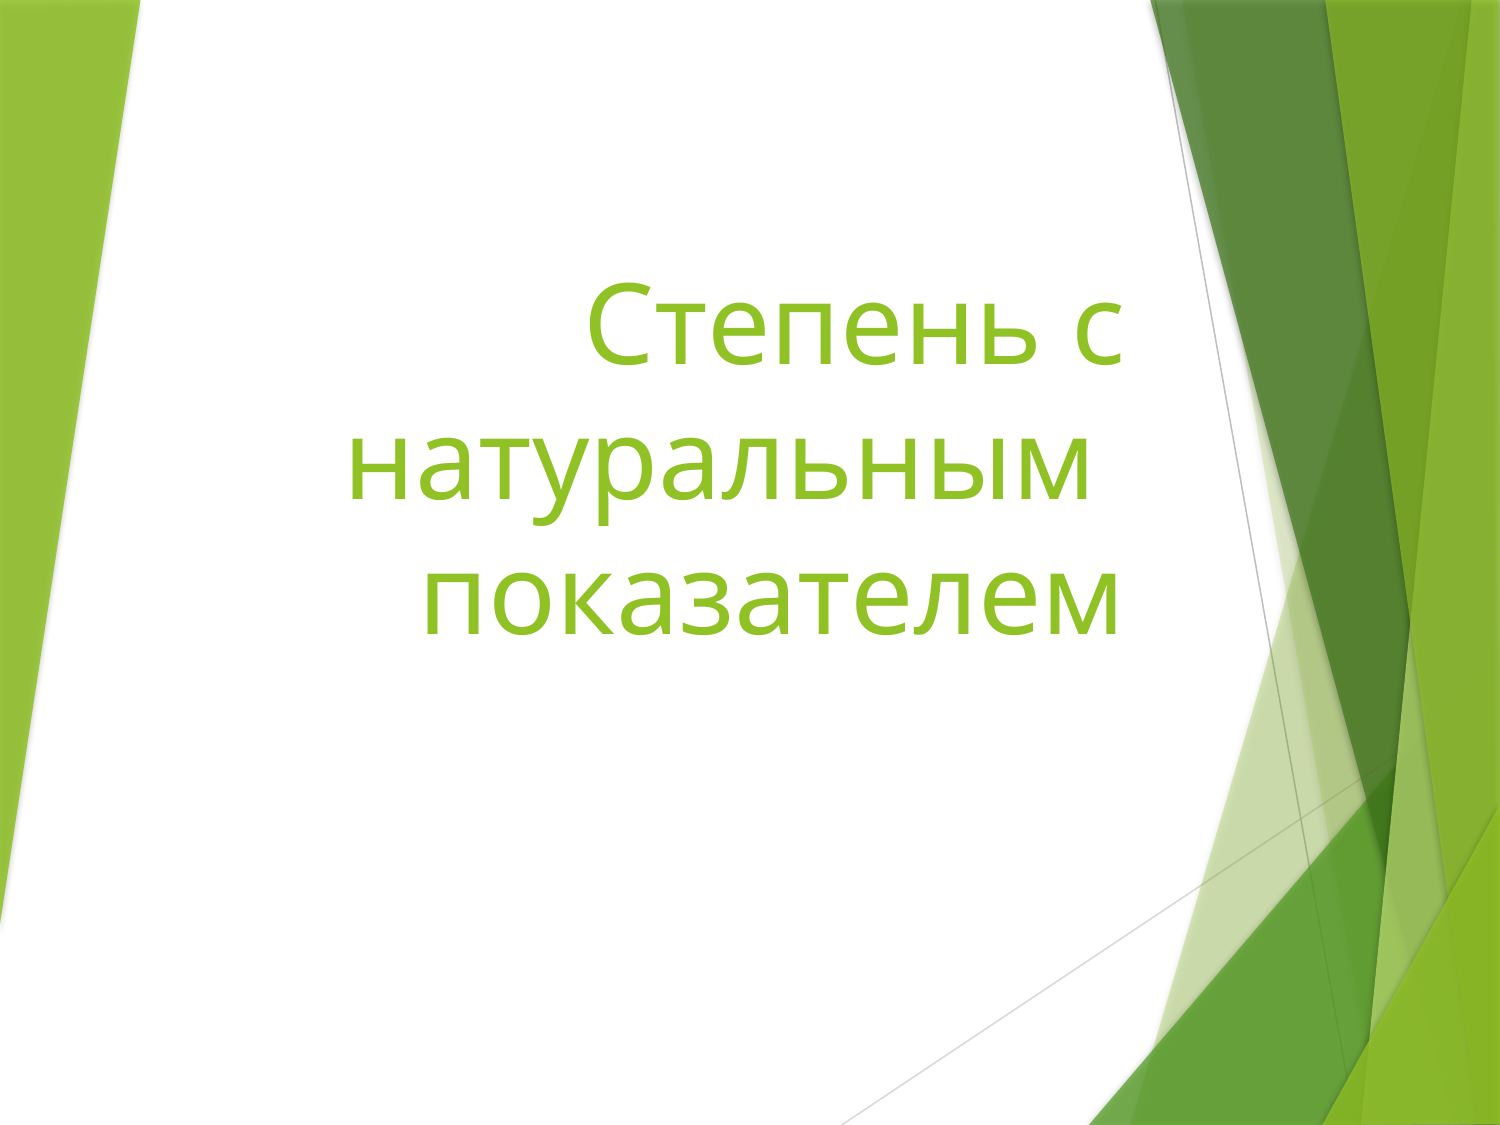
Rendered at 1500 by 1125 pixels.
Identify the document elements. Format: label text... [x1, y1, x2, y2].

title Степень с натуральным показателем [185, 394, 1142, 665]
